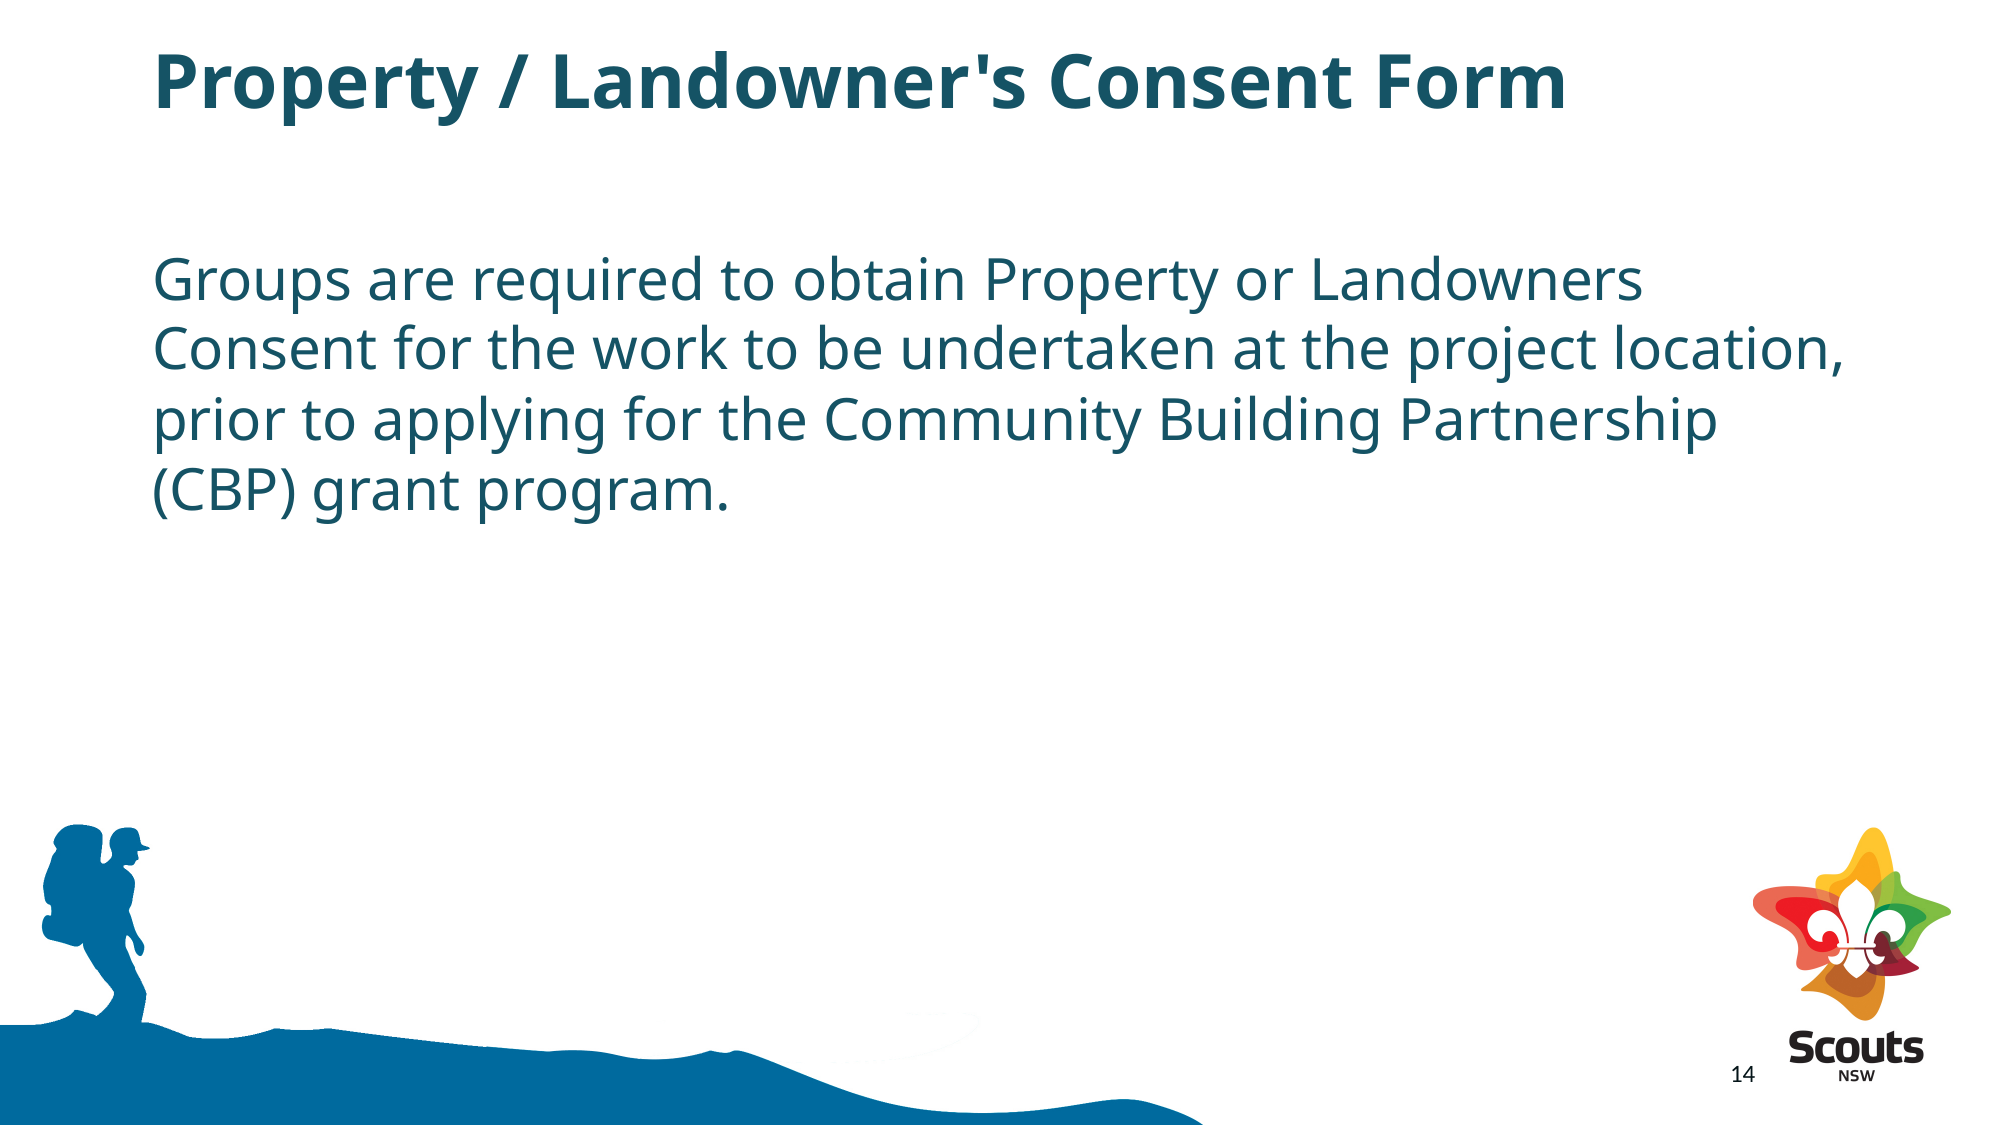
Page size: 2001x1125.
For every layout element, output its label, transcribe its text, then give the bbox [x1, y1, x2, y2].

text_box Groups are required to obtain Property or Landowners Consent for the work to be undertaken at the project location, prior to applying for the Community Building Partnership (CBP) grant program. [137, 234, 1863, 530]
title Property / Landowner's Consent Form [137, 0, 1863, 168]
picture [0, 0, 2001, 1125]
slide_number 14 [1320, 1042, 1771, 1103]
